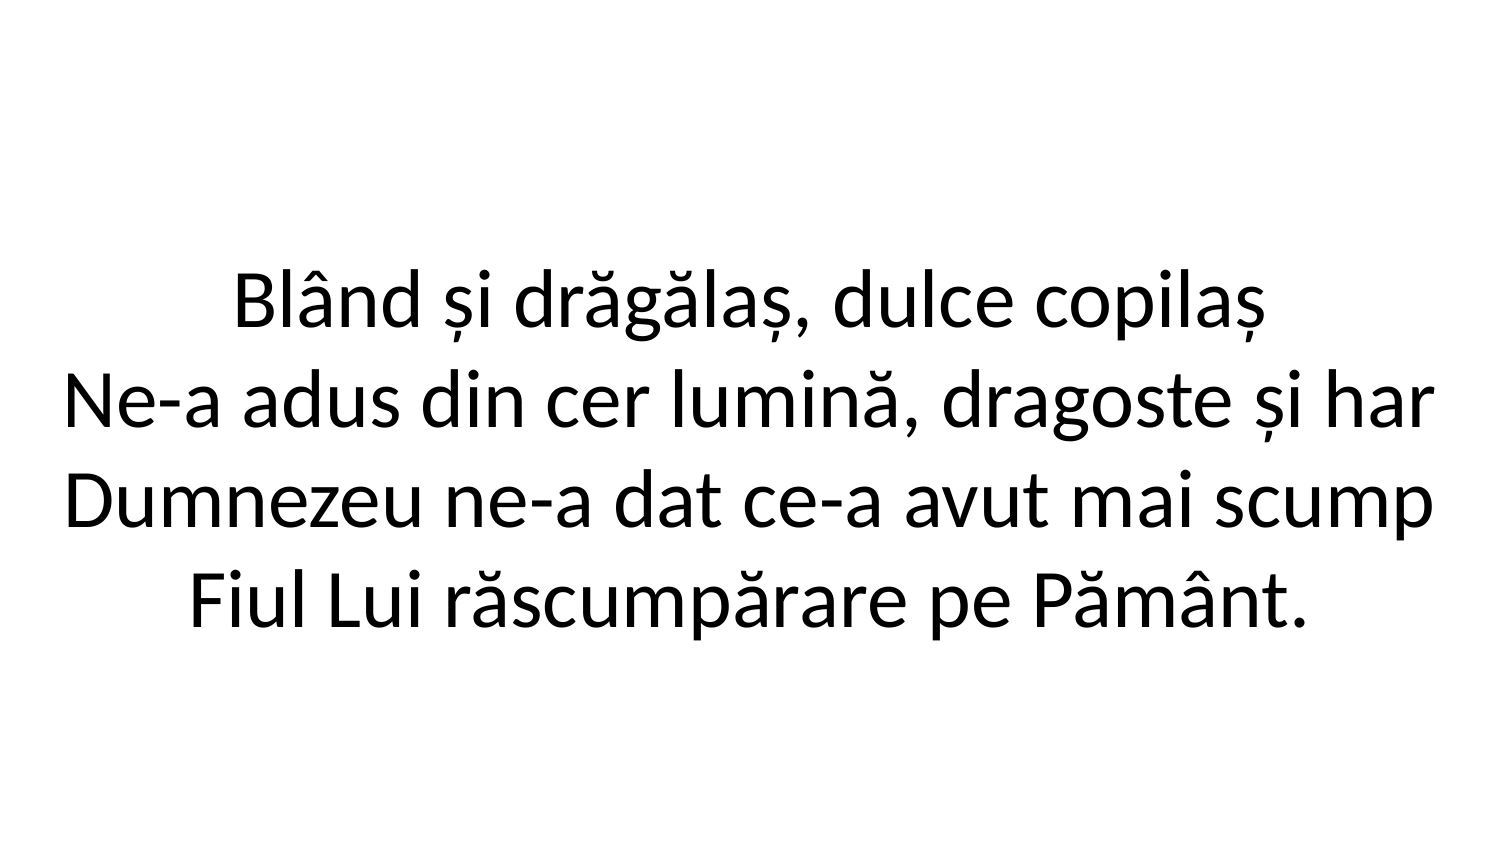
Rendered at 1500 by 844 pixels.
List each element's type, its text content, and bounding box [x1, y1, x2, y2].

text_box Blând și drăgălaș, dulce copilaș Ne-a adus din cer lumină, dragoste și har Dumnezeu ne-a dat ce-a avut mai scump Fiul Lui răscumpărare pe Pământ. [47, 192, 1453, 652]
